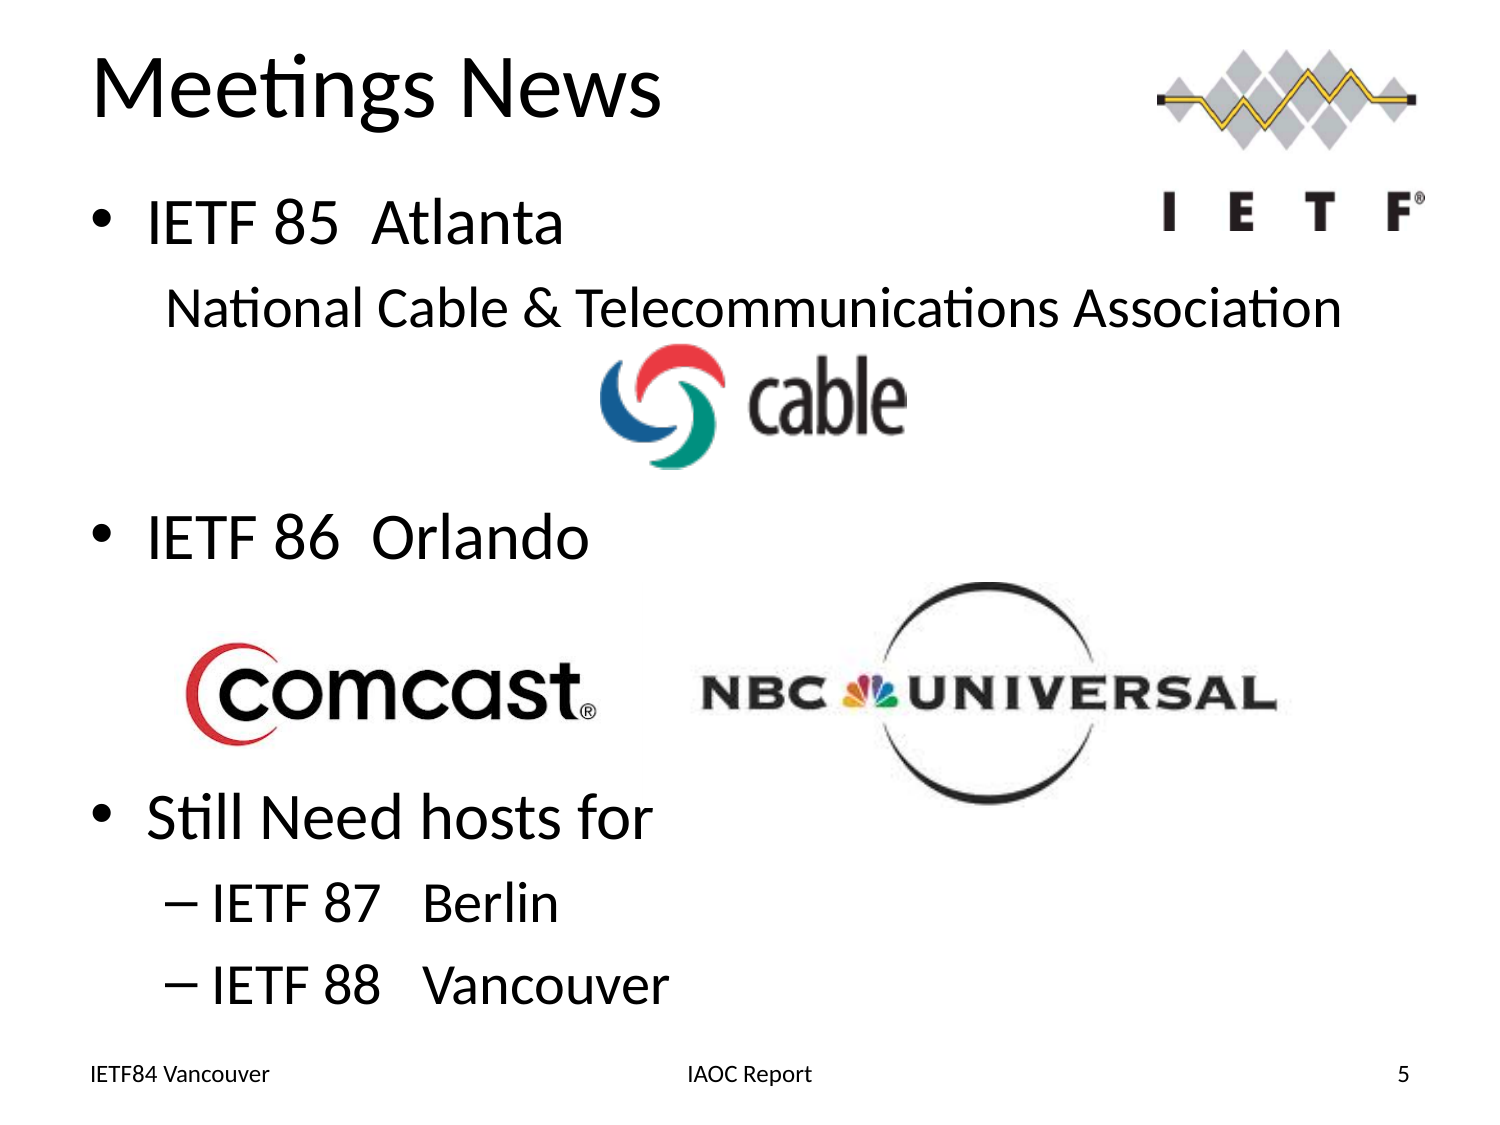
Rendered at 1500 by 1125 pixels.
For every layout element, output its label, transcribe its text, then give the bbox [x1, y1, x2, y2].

picture [641, 582, 1338, 808]
footer IAOC Report [512, 1042, 988, 1103]
slide_number 5 [1074, 1042, 1425, 1103]
picture [174, 631, 608, 758]
picture [599, 342, 907, 471]
list IETF 85 Atlanta National Cable & Telecommunications Association IETF 86 Orlando Still Need hosts for IETF 87 Berlin IETF 88 Vancouver [75, 170, 1425, 1043]
slide_number IETF84 Vancouver [75, 1042, 425, 1103]
picture [1157, 49, 1425, 170]
title Meetings News [75, 0, 1138, 170]
